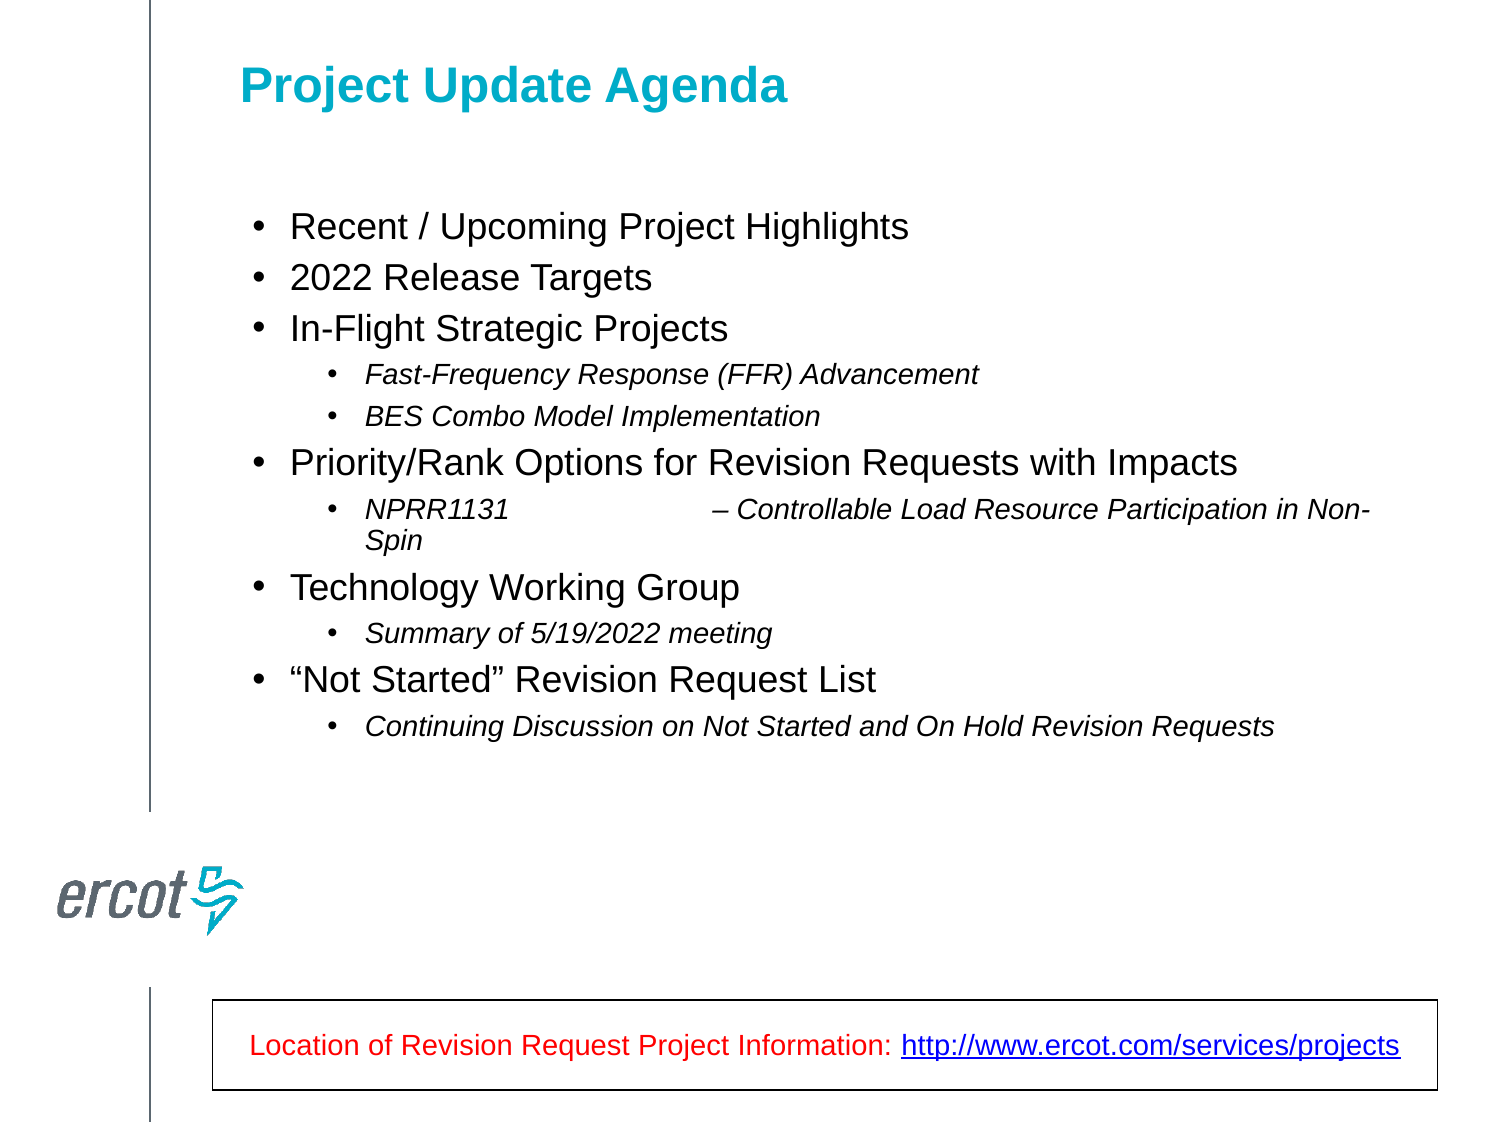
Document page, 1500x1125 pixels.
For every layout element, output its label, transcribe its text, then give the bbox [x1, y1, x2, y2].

list Recent / Upcoming Project Highlights 2022 Release Targets In-Flight Strategic Projects Fast-Frequency Response (FFR) Advancement BES Combo Model Implementation Priority/Rank Options for Revision Requests with Impacts NPRR1131 – Controllable Load Resource Participation in Non-Spin Technology Working Group Summary of 5/19/2022 meeting “Not Started” Revision Request List Continuing Discussion on Not Started and On Hold Revision Requests [162, 200, 1413, 888]
text_box Project Update Agenda [225, 52, 938, 125]
text_box Location of Revision Request Project Information: http://www.ercot.com/services/projects [212, 999, 1438, 1090]
picture [53, 862, 247, 938]
